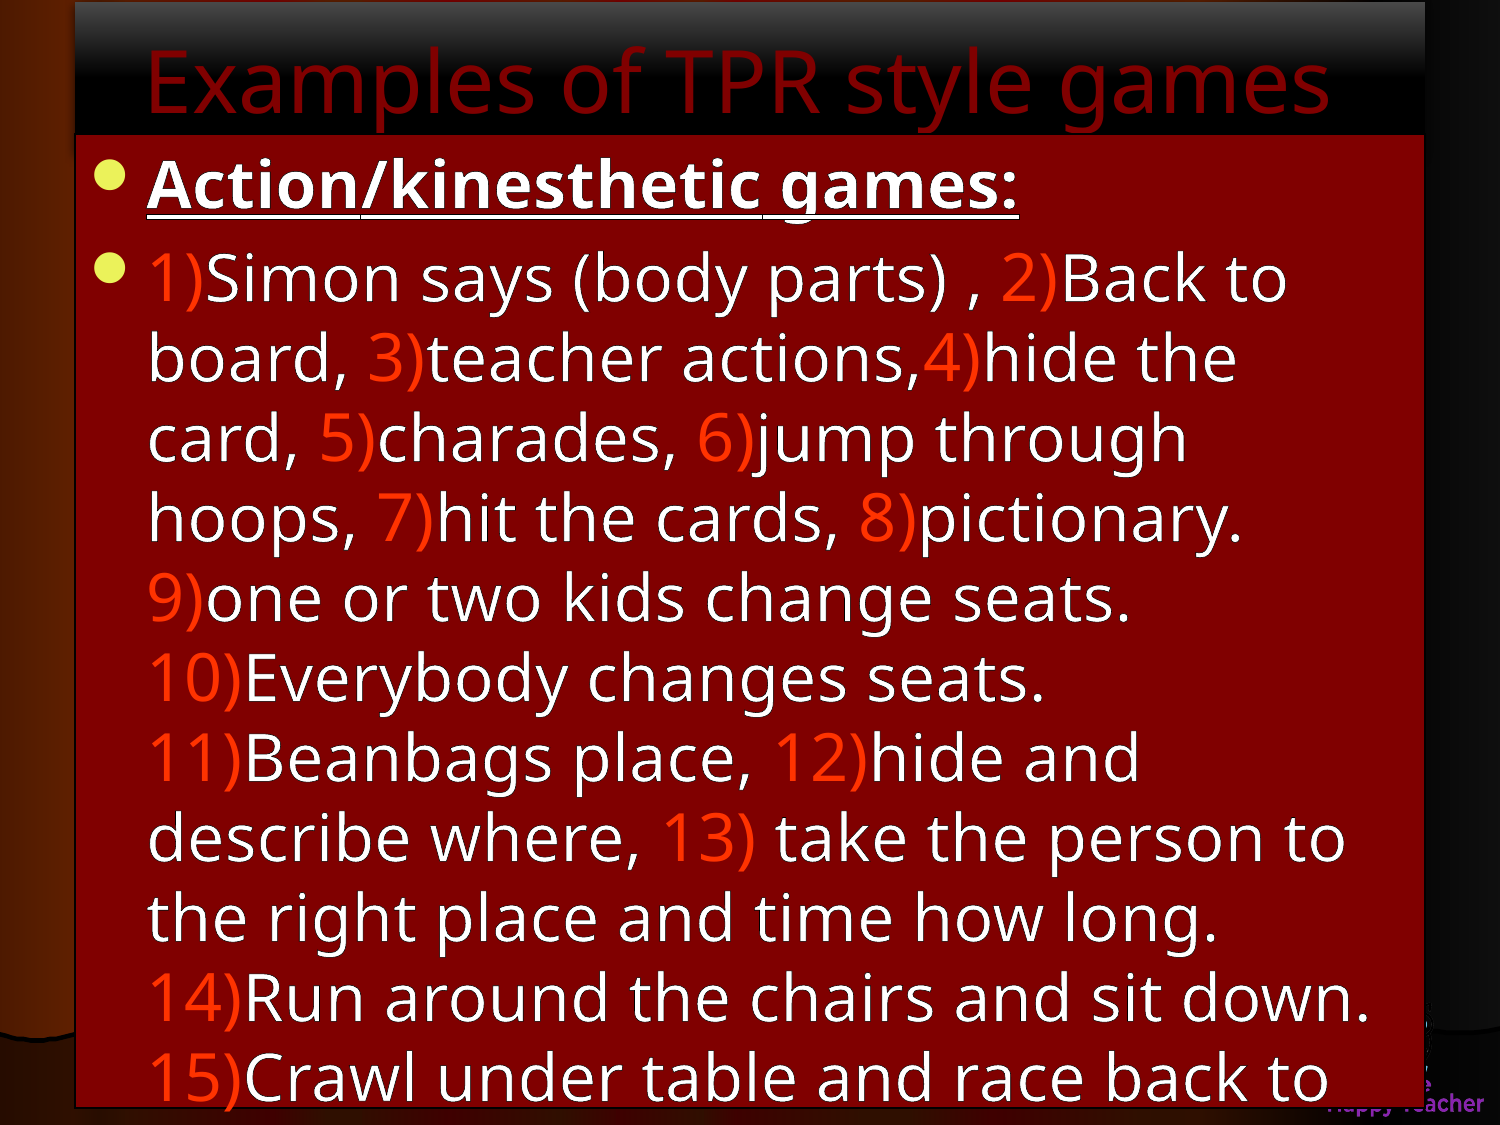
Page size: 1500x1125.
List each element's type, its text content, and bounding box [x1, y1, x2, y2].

list Action/kinesthetic games: 1)Simon says (body parts) , 2)Back to board, 3)teacher actions,4)hide the card, 5)charades, 6)jump through hoops, 7)hit the cards, 8)pictionary. 9)one or two kids change seats. 10)Everybody changes seats. 11)Beanbags place, 12)hide and describe where, 13) take the person to the right place and time how long. 14)Run around the chairs and sit down. 15)Crawl under table and race back to seat- relay or individual races. [74, 133, 1426, 1109]
title Examples of TPR style games [74, 2, 1426, 133]
picture [1328, 987, 1484, 1117]
